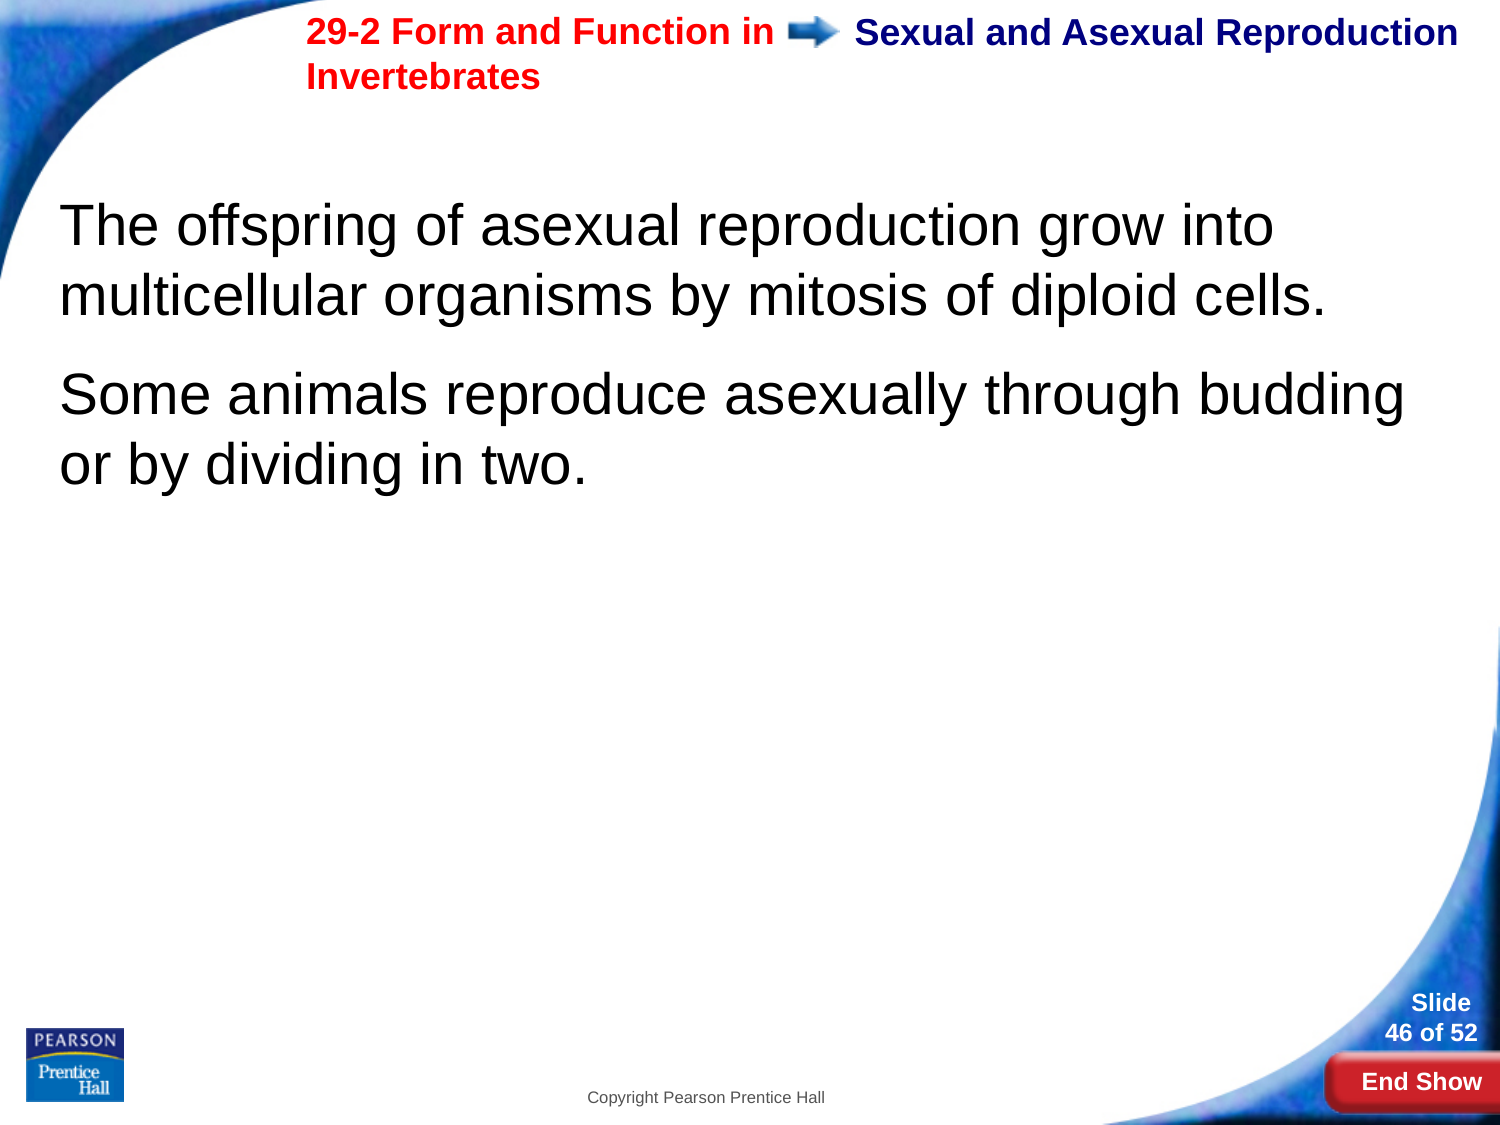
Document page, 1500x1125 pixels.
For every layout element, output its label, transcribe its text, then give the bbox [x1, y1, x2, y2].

title Sexual and Asexual Reproduction [839, 0, 1500, 76]
footer Copyright Pearson Prentice Hall [468, 1078, 945, 1105]
list The offspring of asexual reproduction grow into multicellular organisms by mitosis of diploid cells. Some animals reproduce asexually through budding or by dividing in two. [44, 179, 1463, 976]
picture [0, 0, 1500, 1125]
